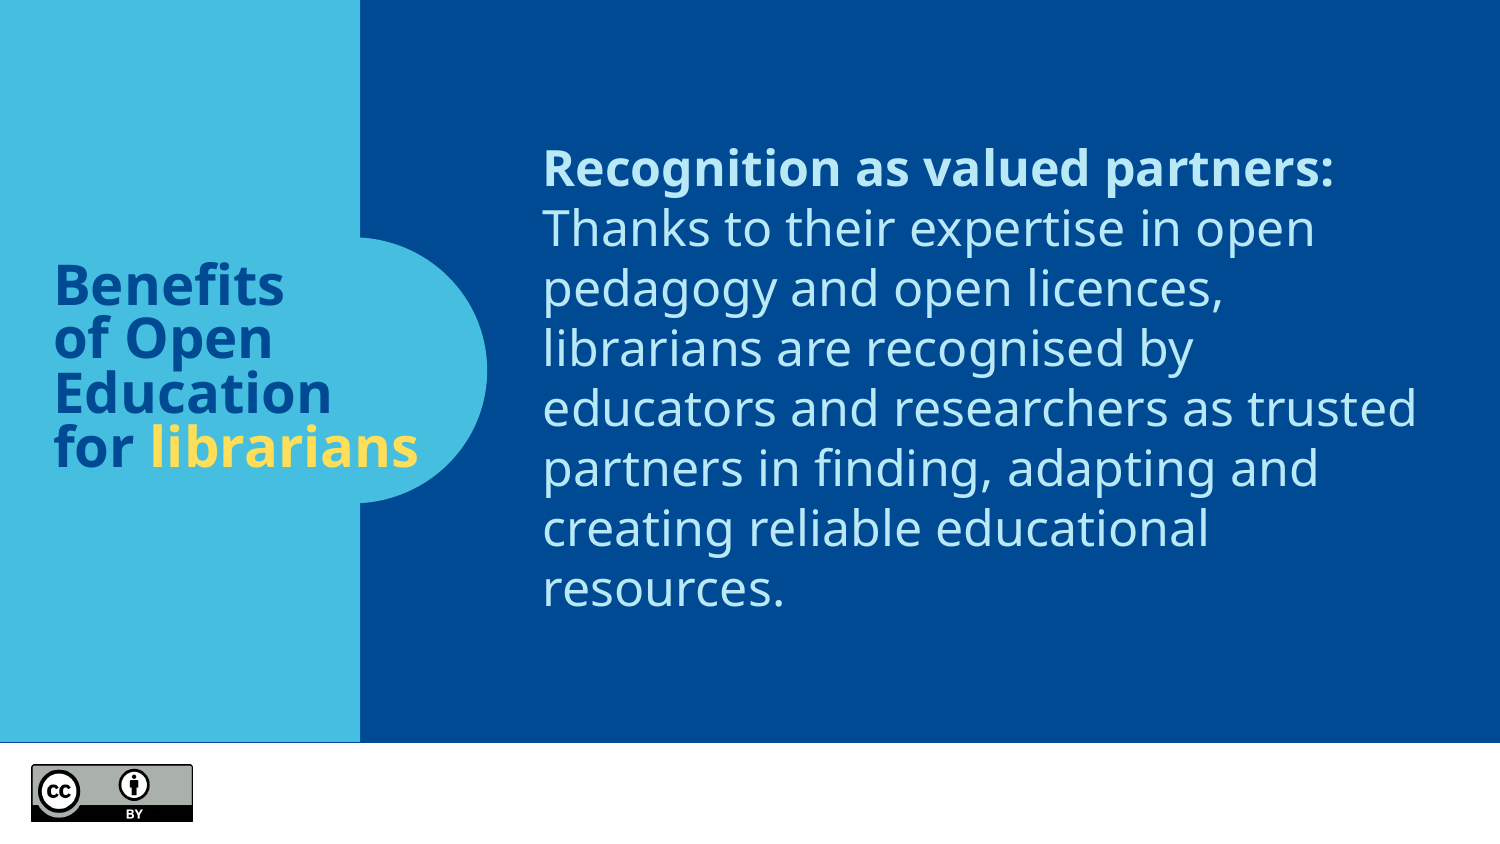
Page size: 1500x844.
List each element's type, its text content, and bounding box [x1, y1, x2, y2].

text_box [448, 276, 488, 465]
text_box Benefits of Open Education for librarians [38, 246, 448, 493]
text_box [304, 237, 401, 246]
picture [31, 764, 193, 822]
text_box [300, 493, 405, 504]
text_box Recognition as valued partners: Thanks to their expertise in open pedagogy and open licences, librarians are recognised by educators and researchers as trusted partners in finding, adapting and creating reliable educational resources. [527, 121, 1443, 632]
text_box [0, 750, 1500, 844]
text_box [0, 0, 361, 742]
